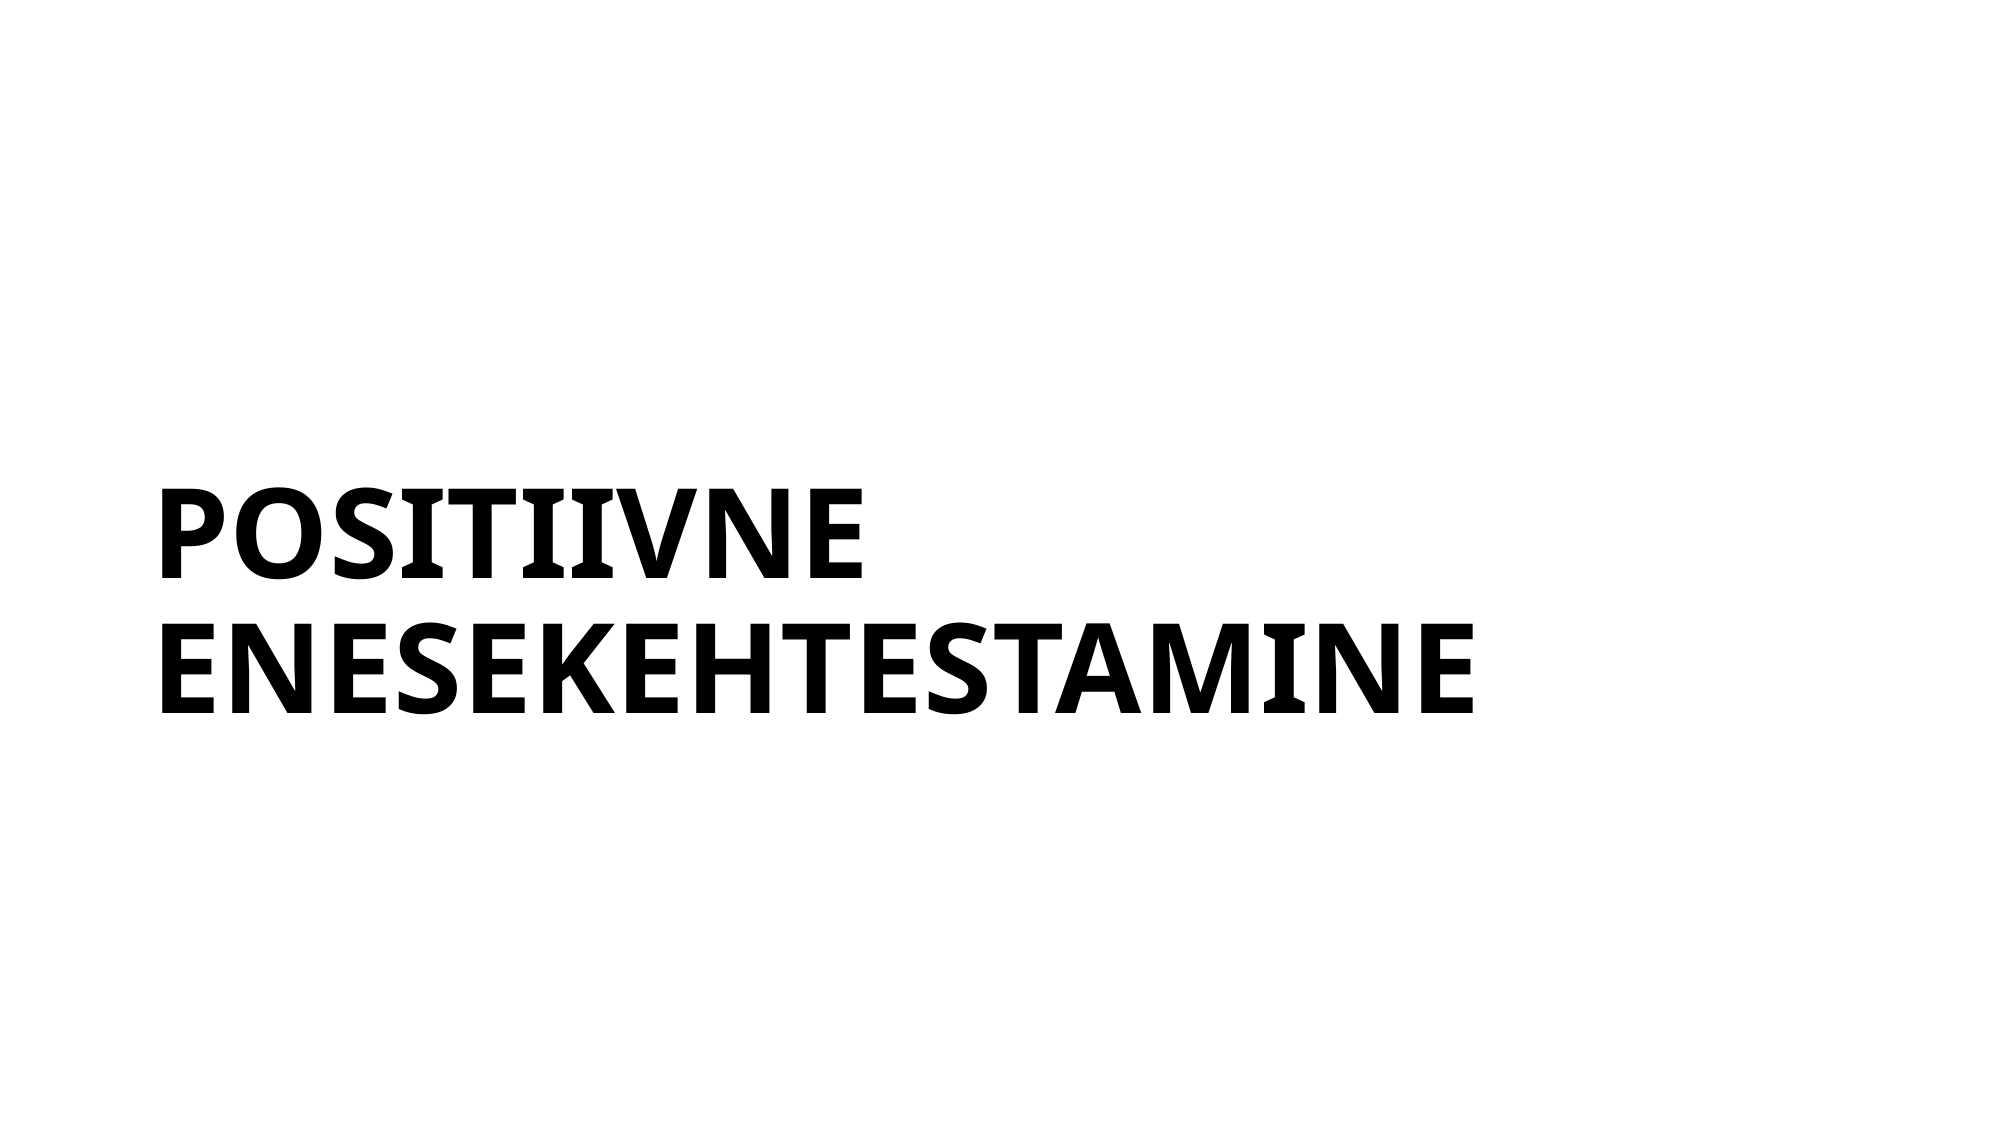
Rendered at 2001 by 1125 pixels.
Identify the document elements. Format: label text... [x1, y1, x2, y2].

title POSITIIVNE ENESEKEHTESTAMINE [136, 280, 1862, 749]
